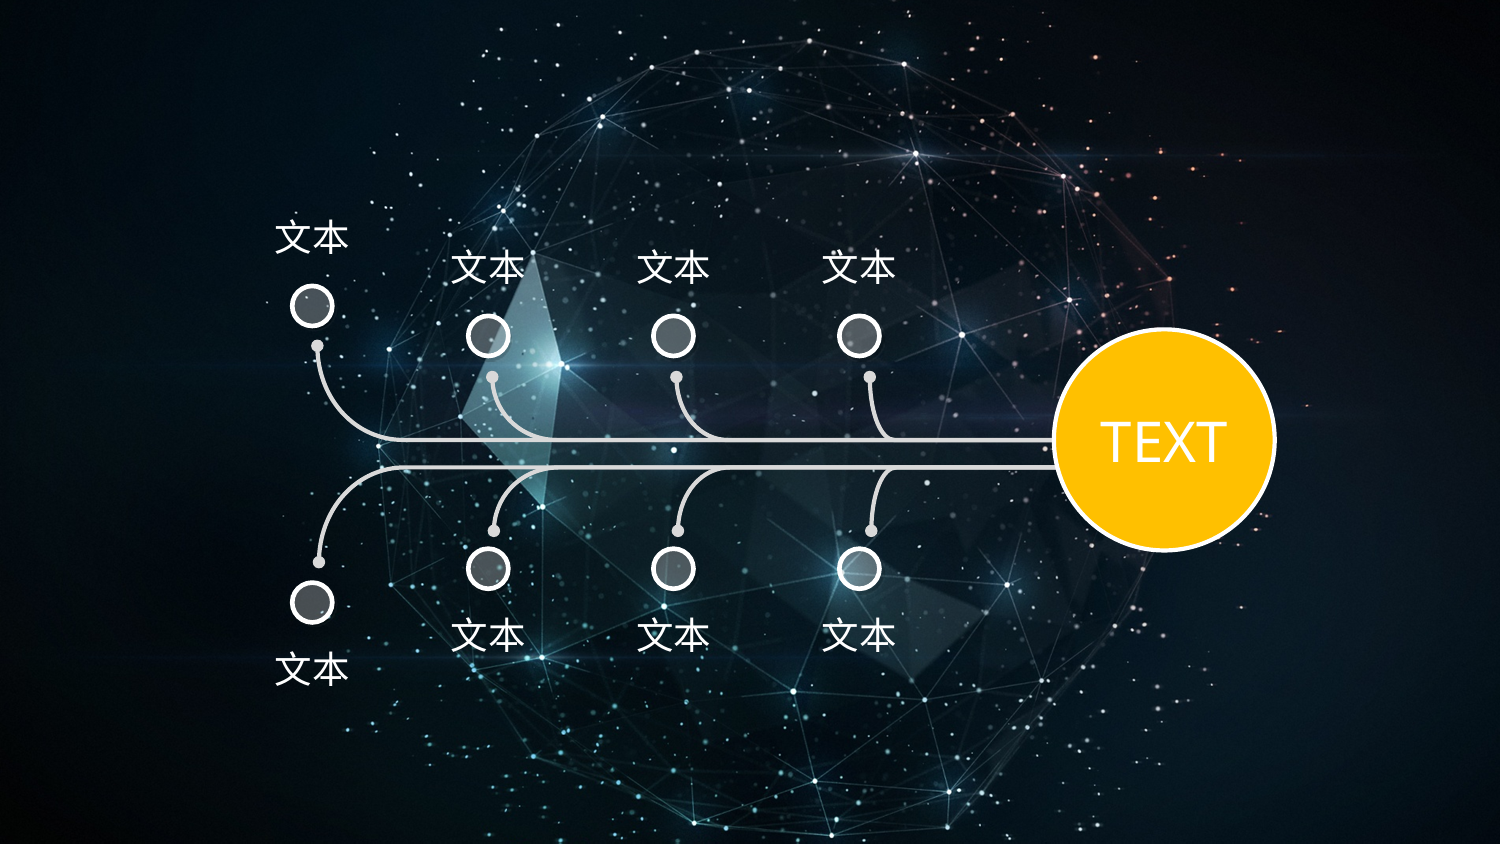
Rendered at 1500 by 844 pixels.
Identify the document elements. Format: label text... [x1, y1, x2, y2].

text_box 文本 [586, 246, 761, 294]
text_box 文本 [401, 615, 576, 663]
picture [0, 0, 1500, 844]
text_box TEXT [1054, 329, 1275, 551]
text_box 文本 [772, 615, 947, 663]
text_box 文本 [586, 615, 761, 663]
text_box [468, 315, 509, 344]
text_box [292, 285, 333, 326]
text_box [292, 582, 333, 623]
text_box [653, 315, 694, 344]
text_box [468, 571, 509, 589]
text_box [839, 571, 880, 589]
text_box 文本 [225, 216, 400, 264]
text_box 文本 [772, 246, 947, 294]
text_box 文本 [401, 246, 576, 294]
text_box [839, 315, 880, 344]
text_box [317, 345, 1137, 441]
text_box 文本 [225, 648, 400, 697]
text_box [318, 467, 1139, 563]
text_box [653, 571, 694, 589]
